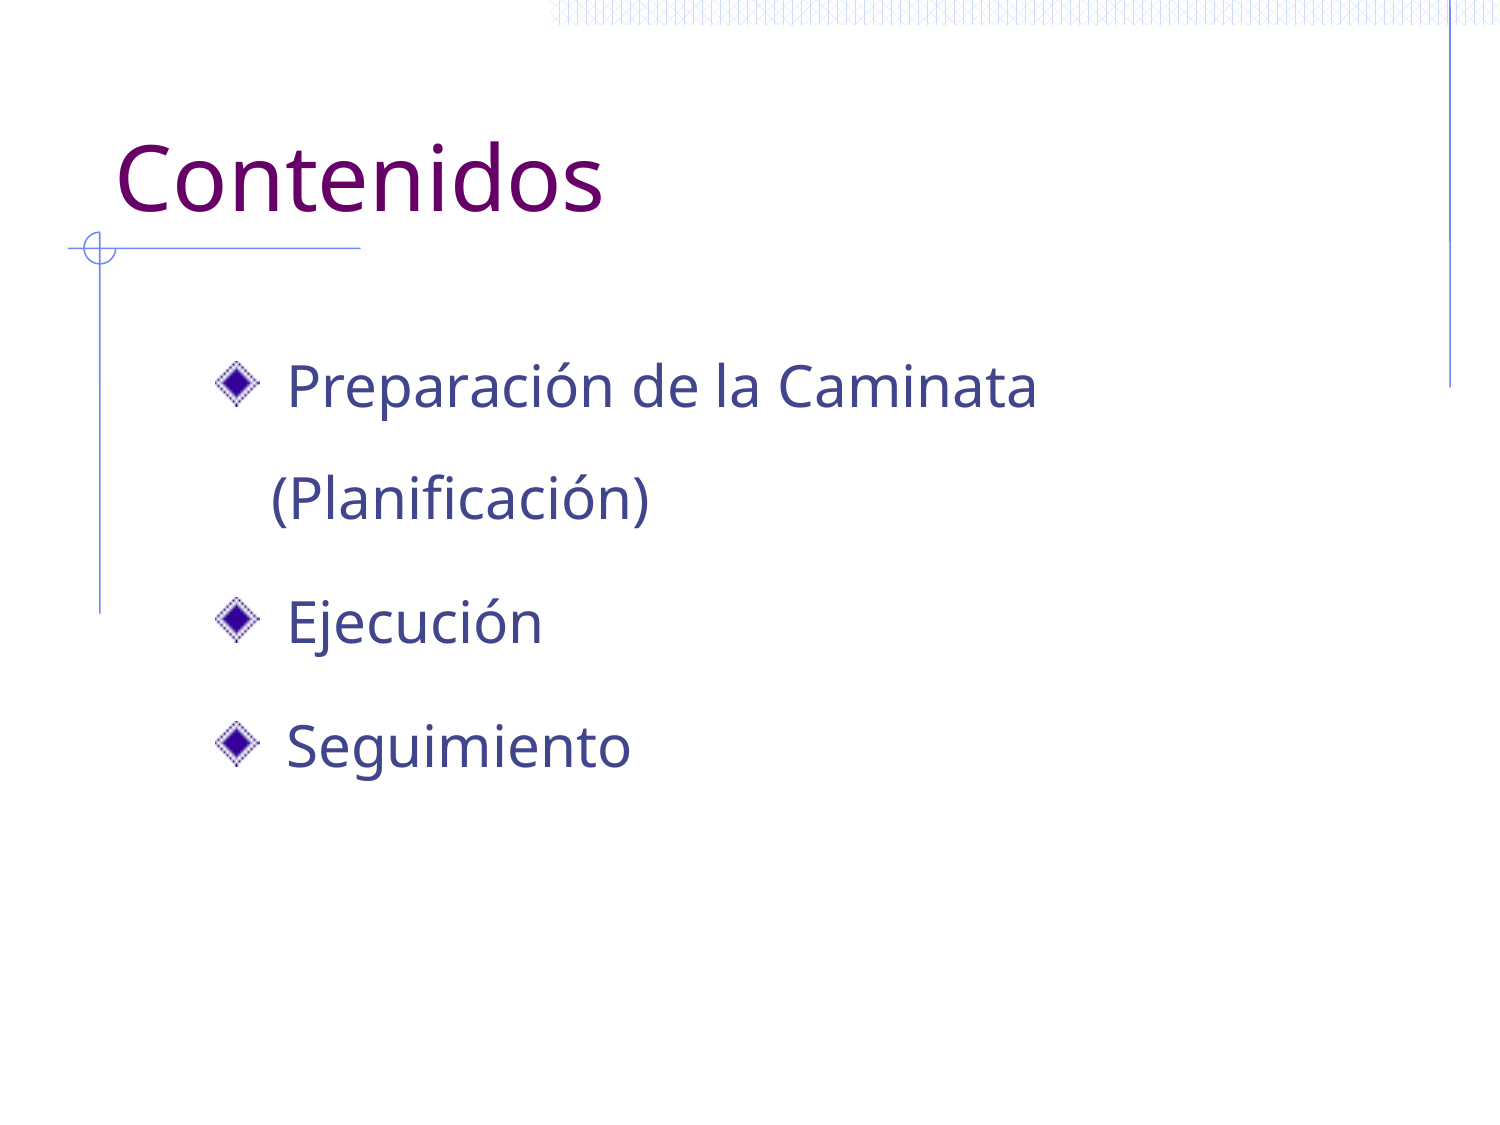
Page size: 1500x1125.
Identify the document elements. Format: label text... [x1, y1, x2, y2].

list Preparación de la Caminata (Planificación) Ejecución Seguimiento [199, 299, 1438, 688]
picture [215, 597, 260, 643]
picture [215, 361, 260, 407]
title Contenidos [99, 49, 1376, 238]
picture [215, 721, 260, 767]
